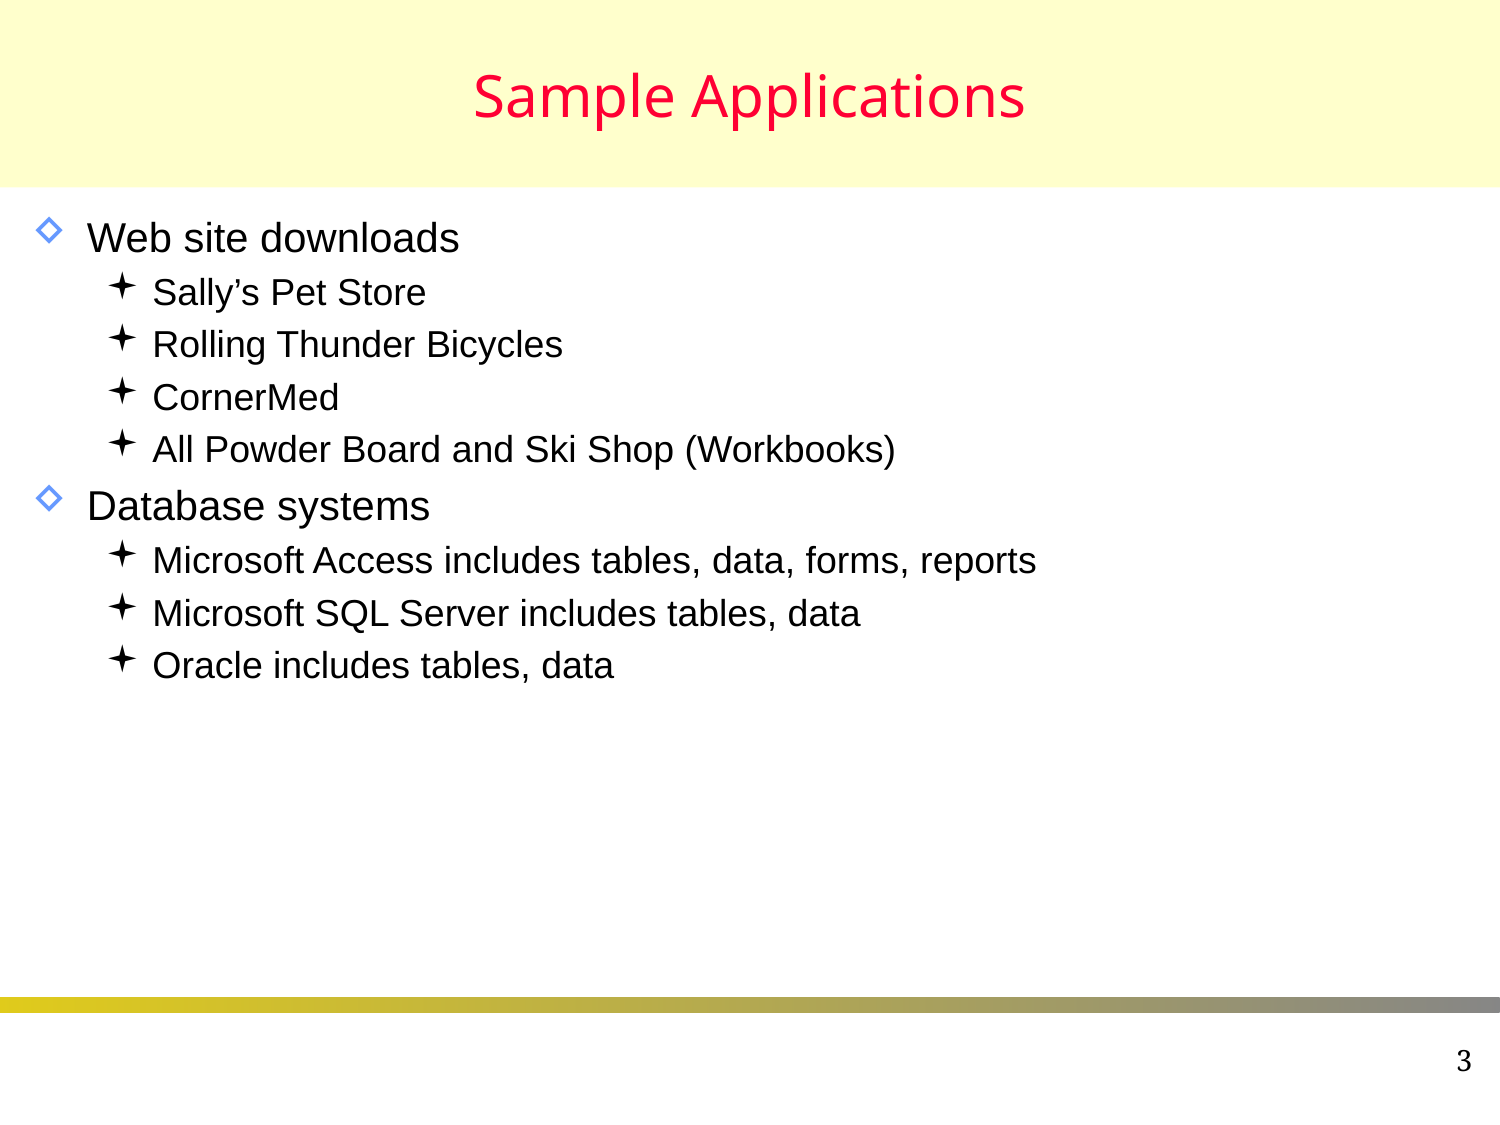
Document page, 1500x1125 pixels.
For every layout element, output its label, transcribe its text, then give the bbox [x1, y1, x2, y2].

slide_number 3 [1174, 1024, 1488, 1101]
list Web site downloads Sally’s Pet Store Rolling Thunder Bicycles CornerMed All Powder Board and Ski Shop (Workbooks) Database systems Microsoft Access includes tables, data, forms, reports Microsoft SQL Server includes tables, data Oracle includes tables, data [15, 202, 1468, 988]
title Sample Applications [0, 0, 1500, 188]
